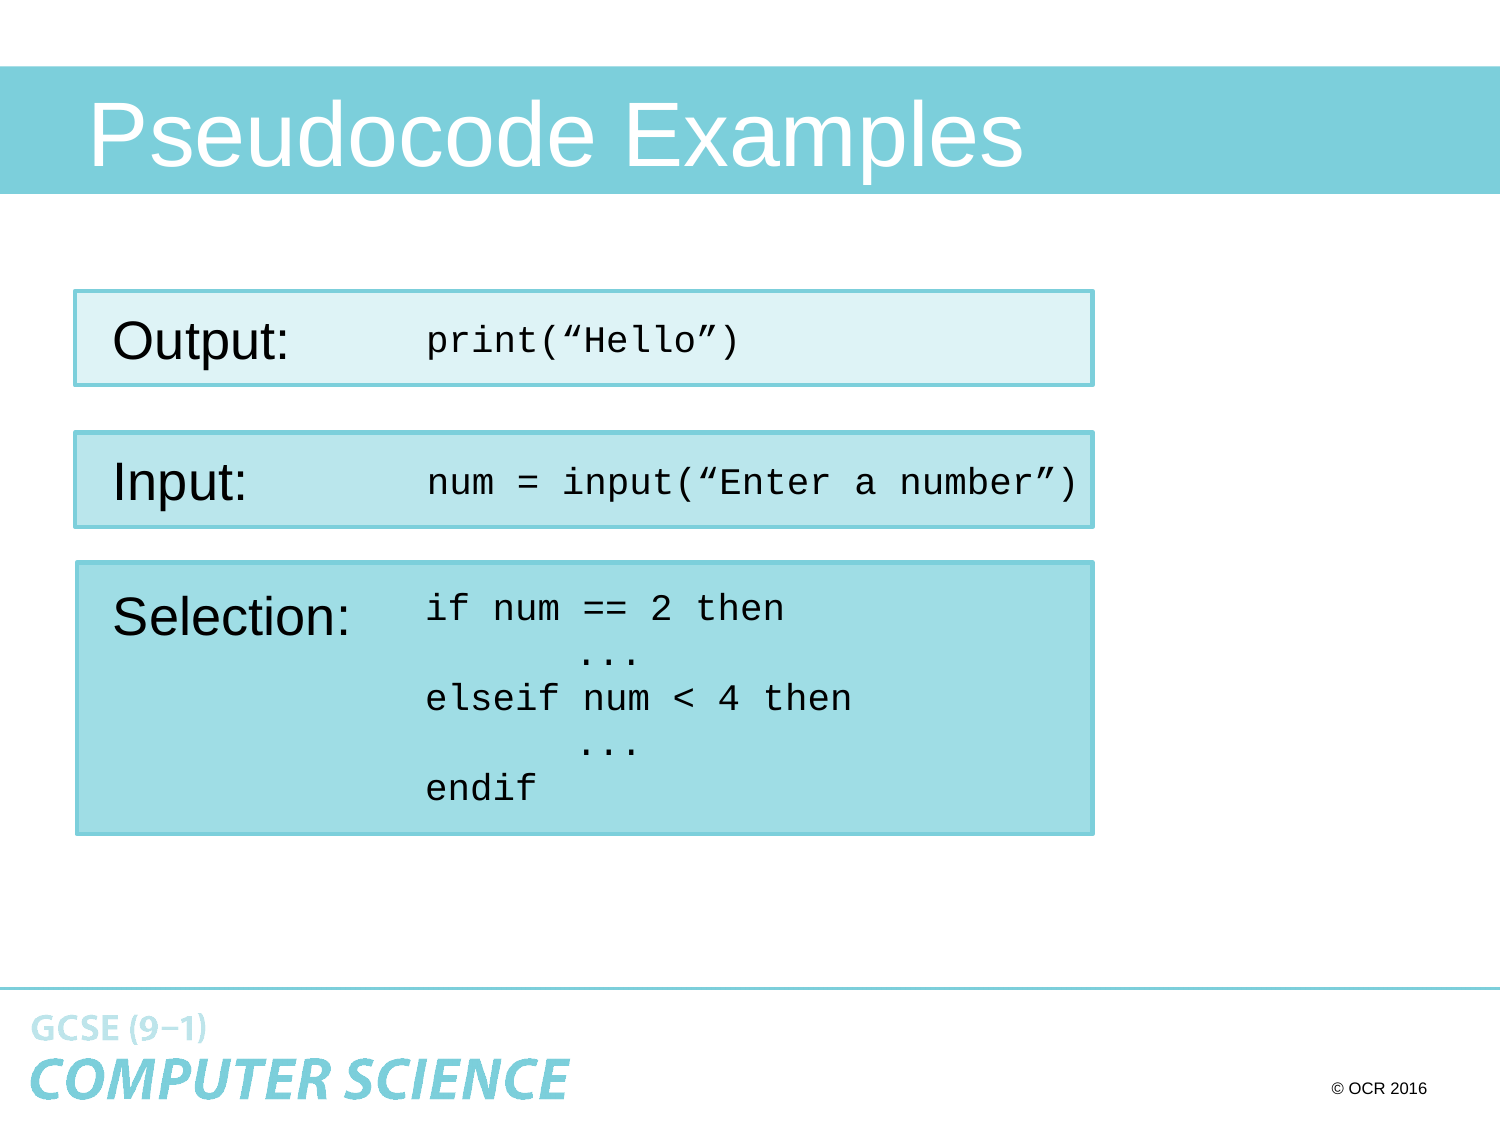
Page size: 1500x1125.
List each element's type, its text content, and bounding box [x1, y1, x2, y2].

text_box Output: [97, 297, 306, 378]
picture [0, 987, 1500, 1124]
text_box [73, 430, 1095, 529]
text_box if num == 2 then ... elseif num < 4 then ... endif [410, 575, 1057, 815]
title Pseudocode Examples [0, 66, 1500, 194]
text_box [73, 289, 1095, 387]
text_box Input: [97, 439, 264, 520]
text_box [75, 560, 1095, 836]
text_box Selection: [98, 574, 367, 654]
text_box print(“Hello”) [411, 307, 757, 368]
text_box num = input(“Enter a number”) [412, 449, 1095, 510]
